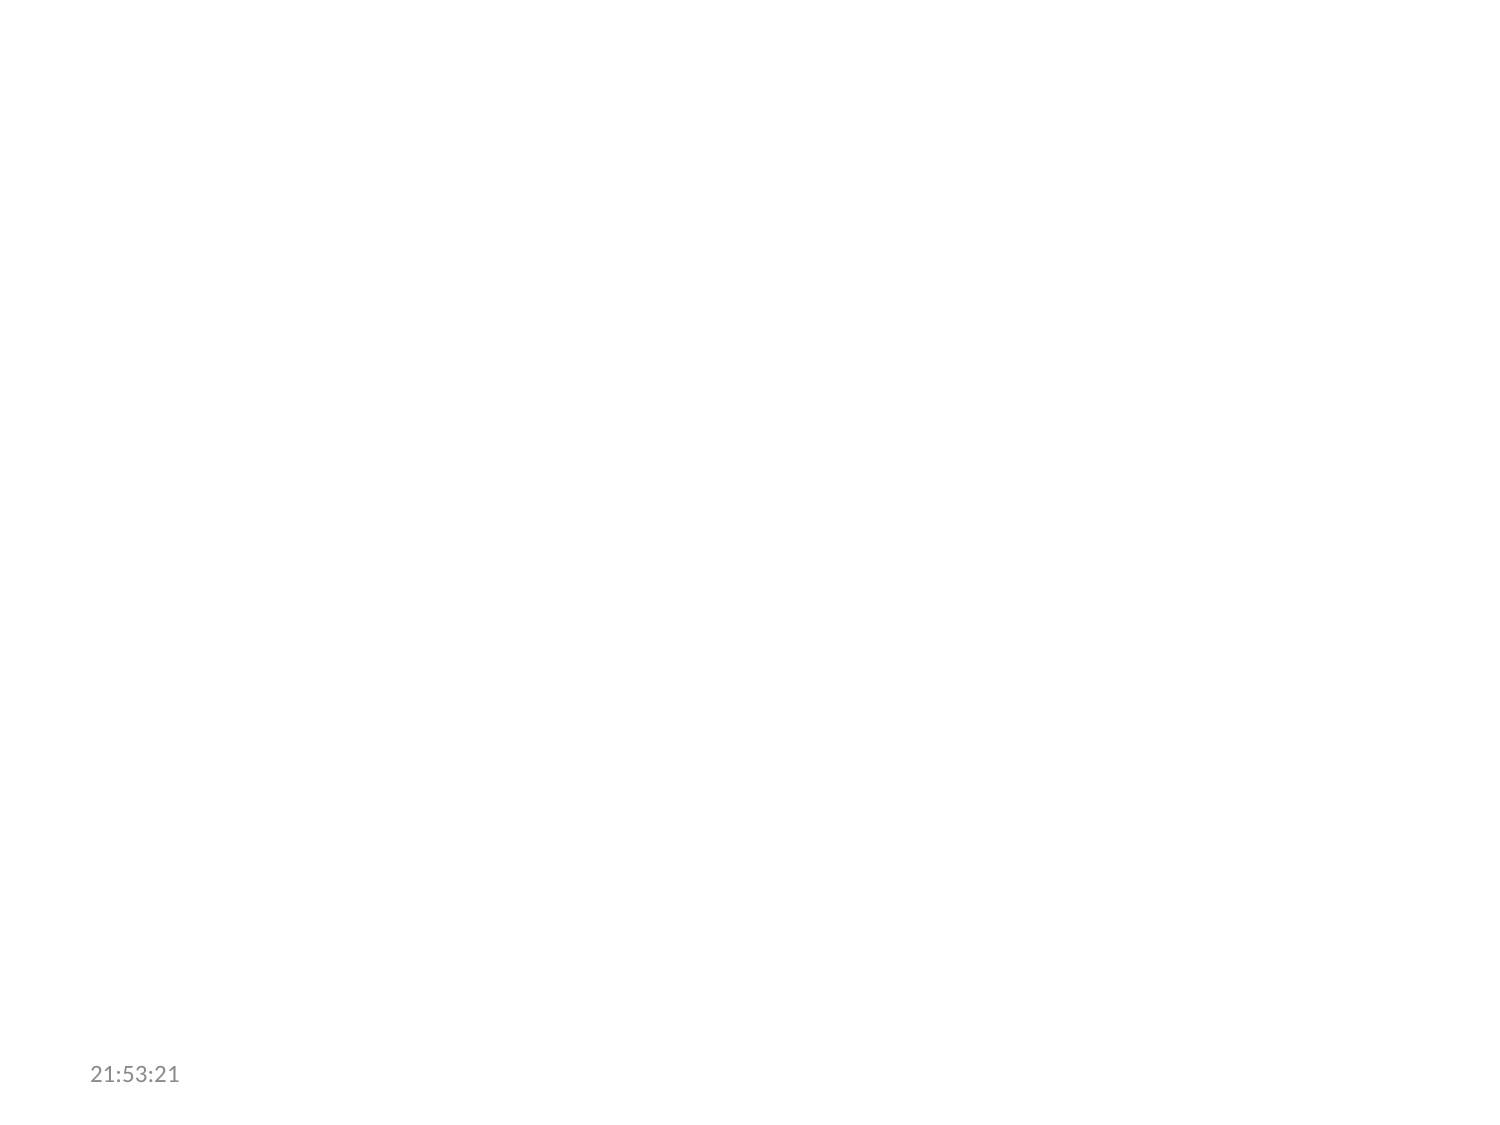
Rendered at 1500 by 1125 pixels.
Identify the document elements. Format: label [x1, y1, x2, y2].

slide_number [75, 1042, 425, 1103]
